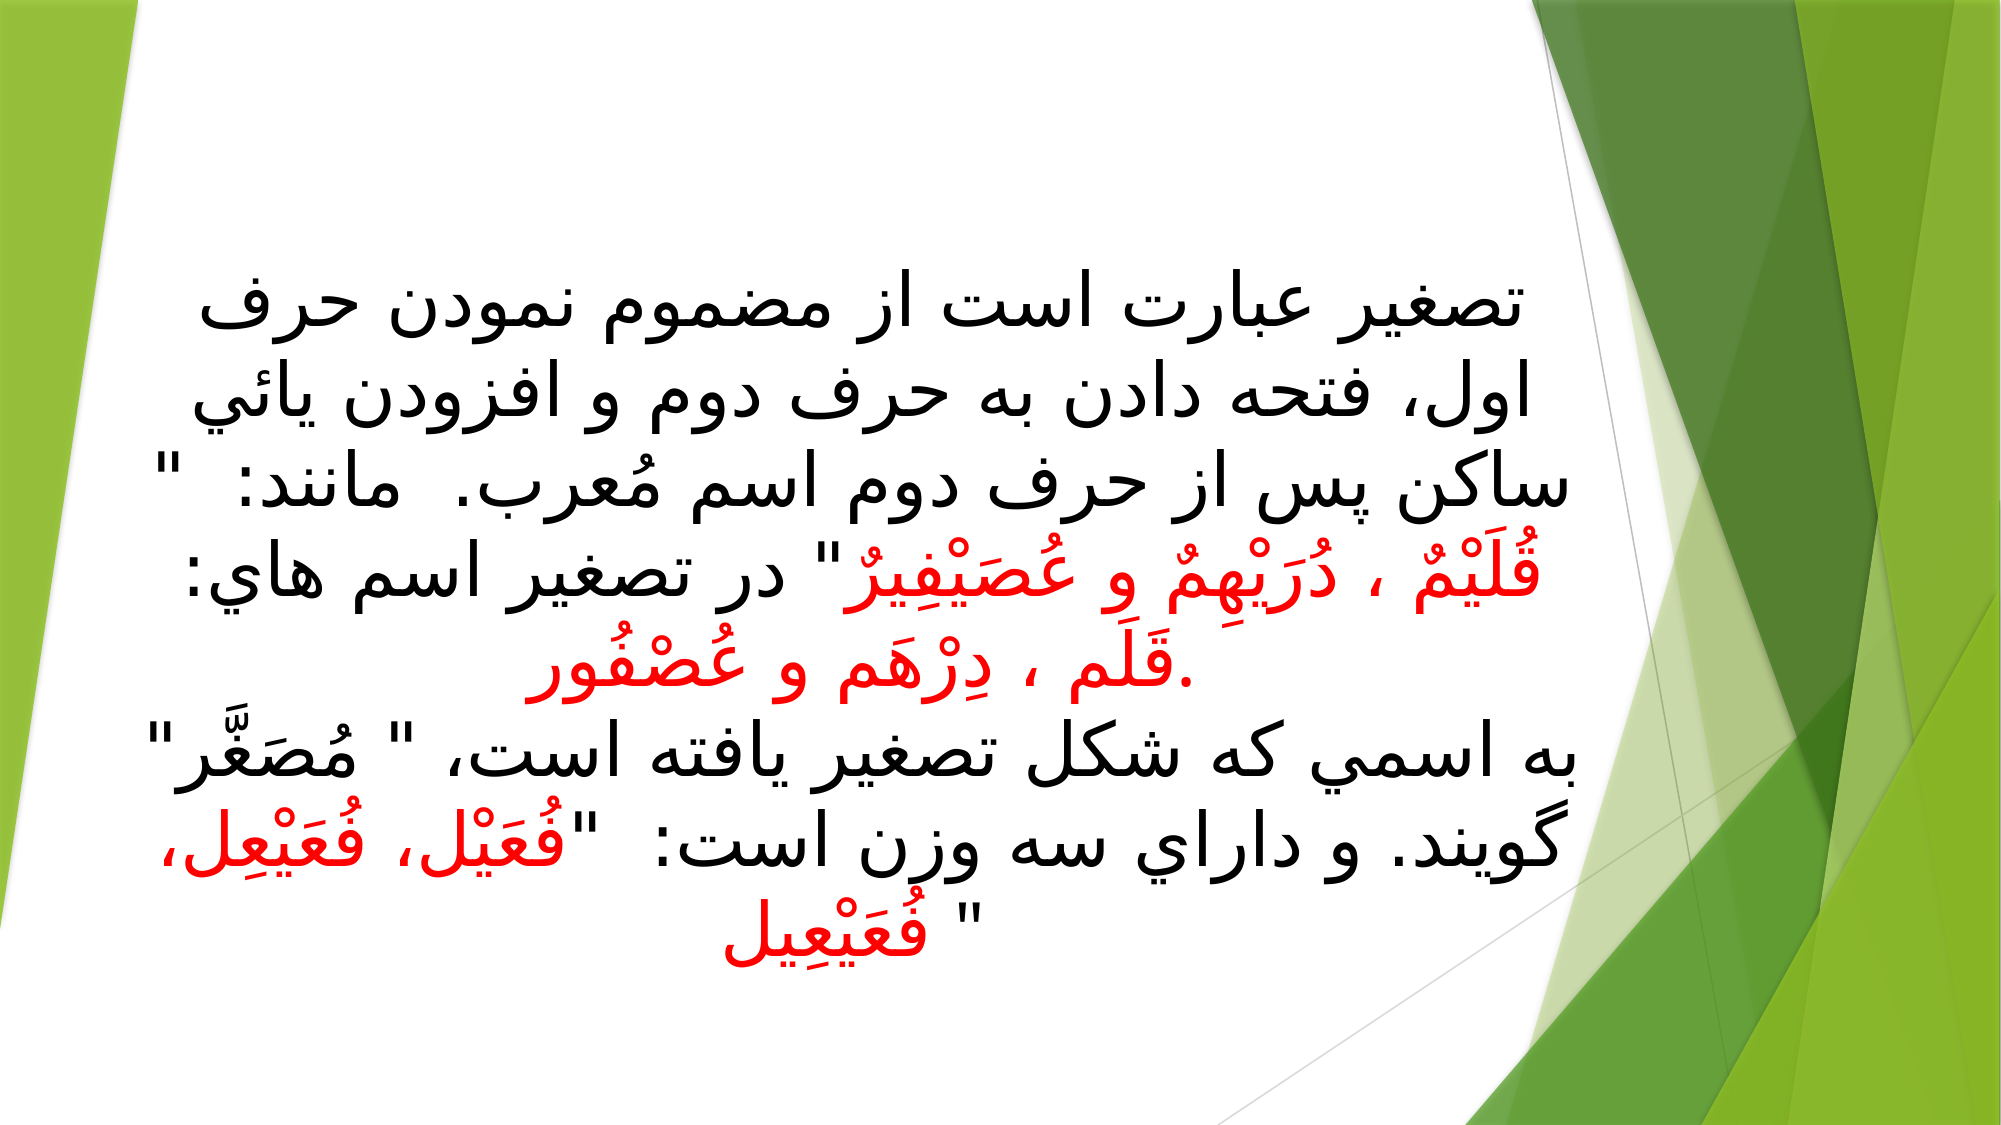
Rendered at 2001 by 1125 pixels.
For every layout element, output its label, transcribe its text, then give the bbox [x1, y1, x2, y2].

text_box تصغير عبارت است از مضموم نمودن حرف اول، فتحه دادن به حرف دوم و افزودن يائي ساكن پس از حرف دوم اسم مُعرب. مانند: " قُلَيْمٌ ، دُرَيْهِمٌ و عُصَيْفِيرٌ" در تصغير اسم هاي: قَلَم ، دِرْهَم و عُصْفُور. به اسمي كه شكل تصغير يافته است، " مُصَغَّر" گويند. و داراي سه وزن است: "فُعَيْل، فُعَيْعِل، فُعَيْعِيل " [114, 243, 1611, 979]
